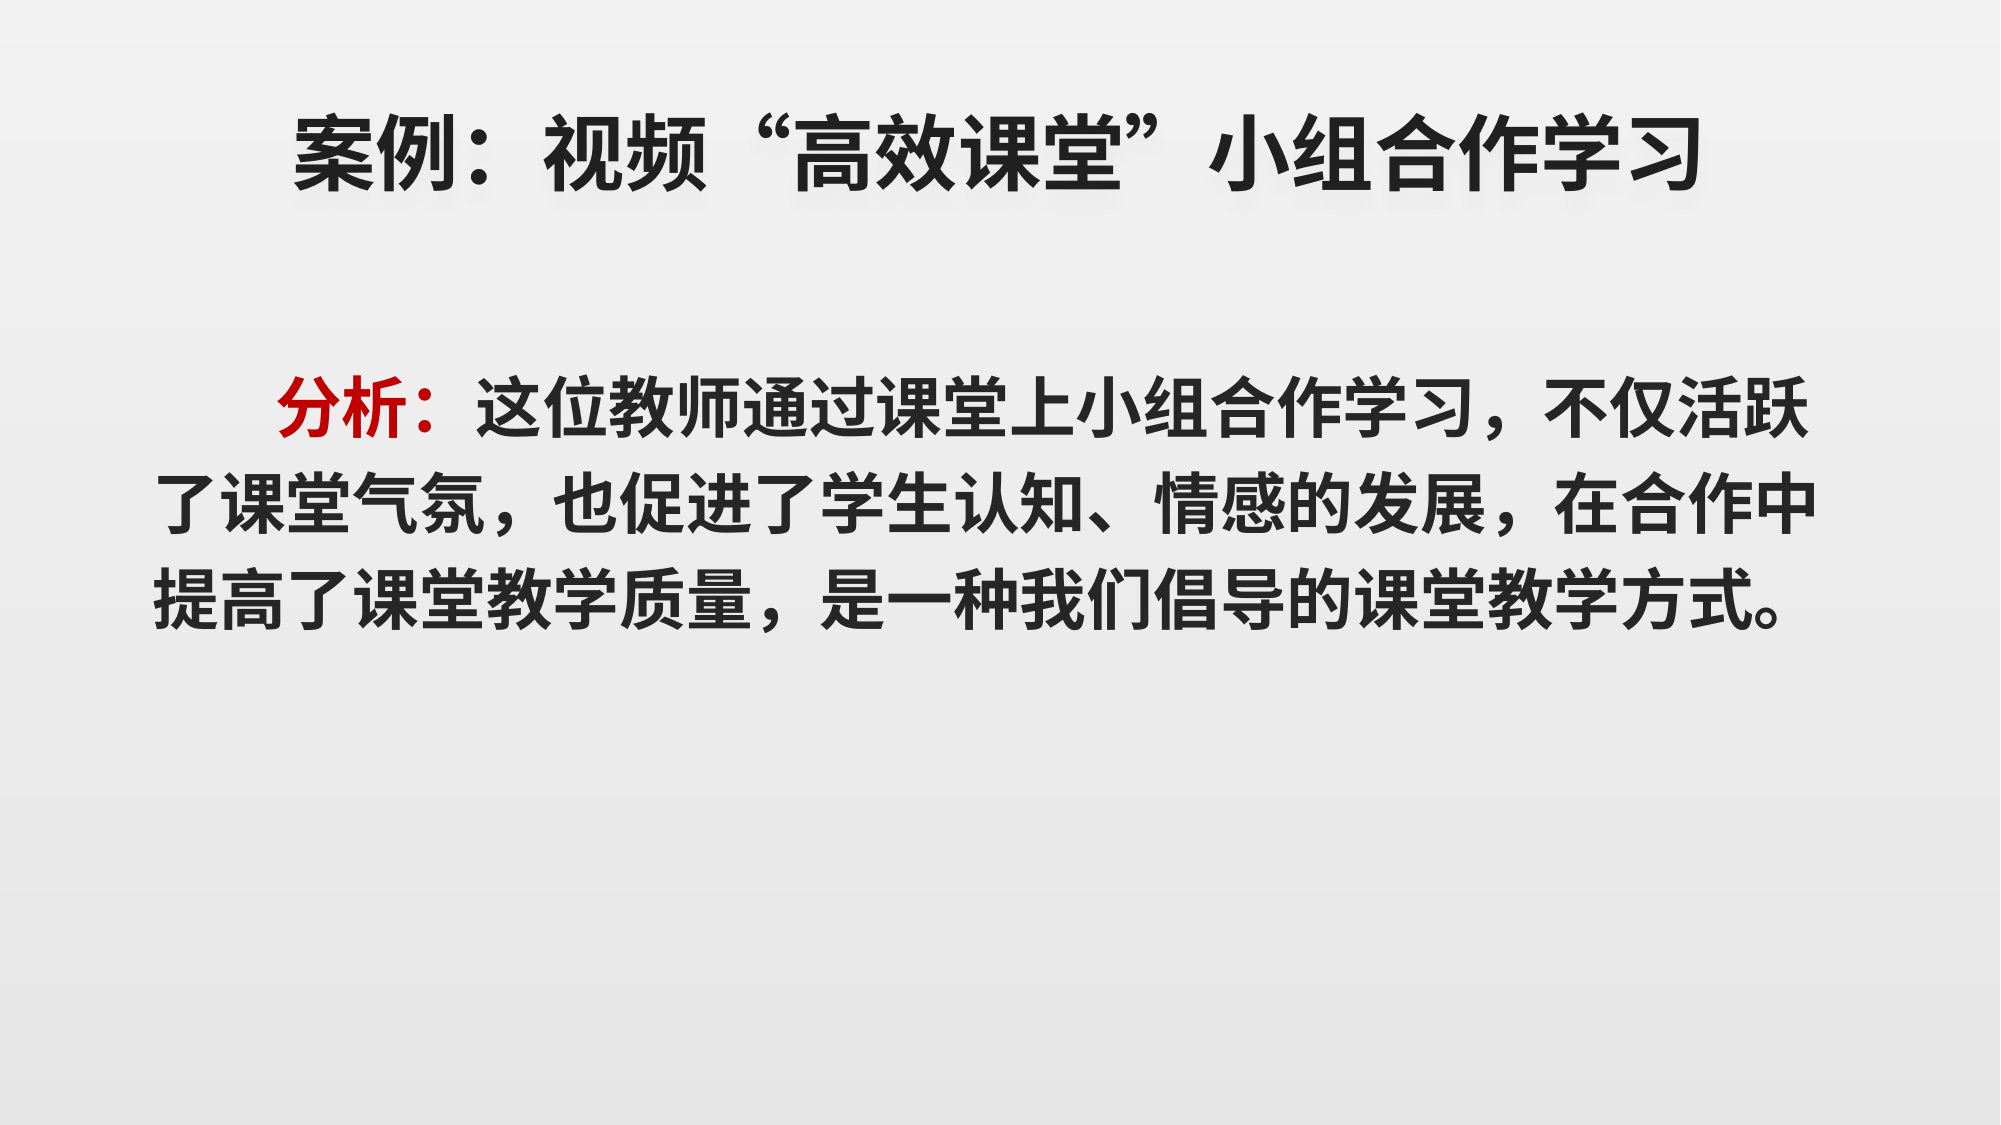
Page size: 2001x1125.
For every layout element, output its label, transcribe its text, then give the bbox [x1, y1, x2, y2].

list 分析：这位教师通过课堂上小组合作学习，不仅活跃了课堂气氛，也促进了学生认知、情感的发展，在合作中提高了课堂教学质量，是一种我们倡导的课堂教学方式。 [137, 342, 1863, 1014]
title 案例：视频“高效课堂”小组合作学习 [137, 71, 1863, 210]
